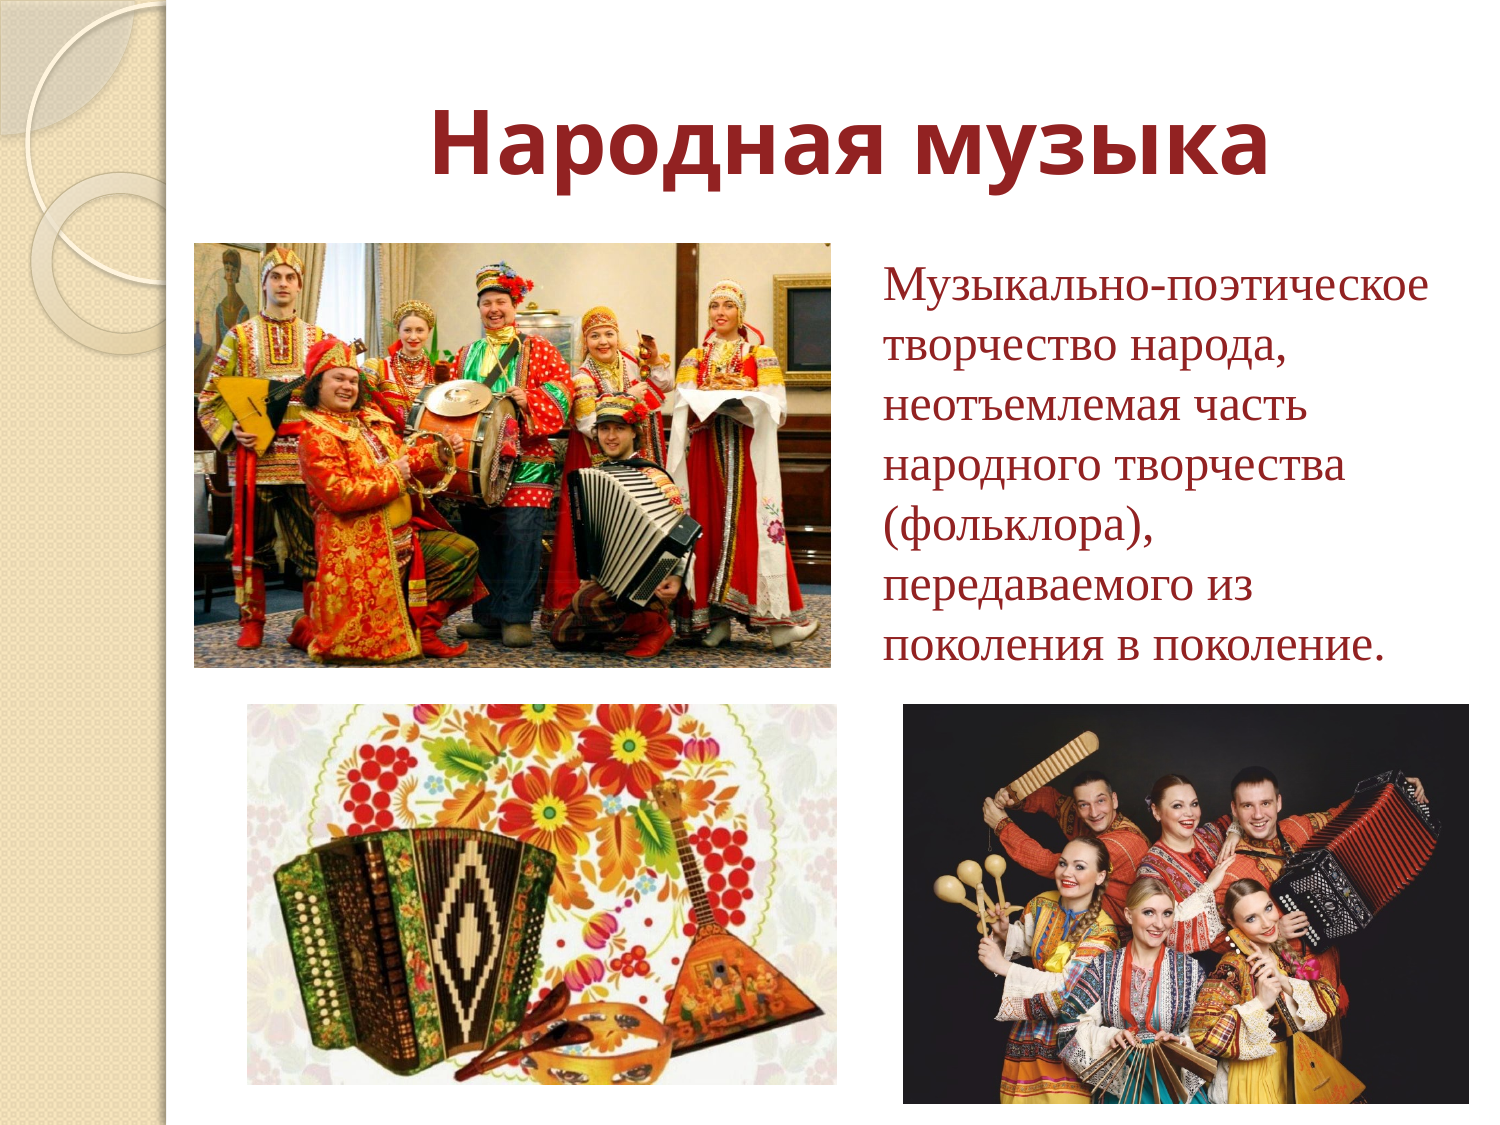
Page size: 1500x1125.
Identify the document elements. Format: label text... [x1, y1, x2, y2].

title Народная музыка [235, 45, 1466, 233]
picture [247, 704, 837, 1085]
picture [194, 243, 831, 668]
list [903, 703, 1469, 1104]
text_box Музыкально-поэтическое творчество народа, неотъемлемая часть народного творчества (фольклора), передаваемого из поколения в поколение. [868, 243, 1459, 679]
